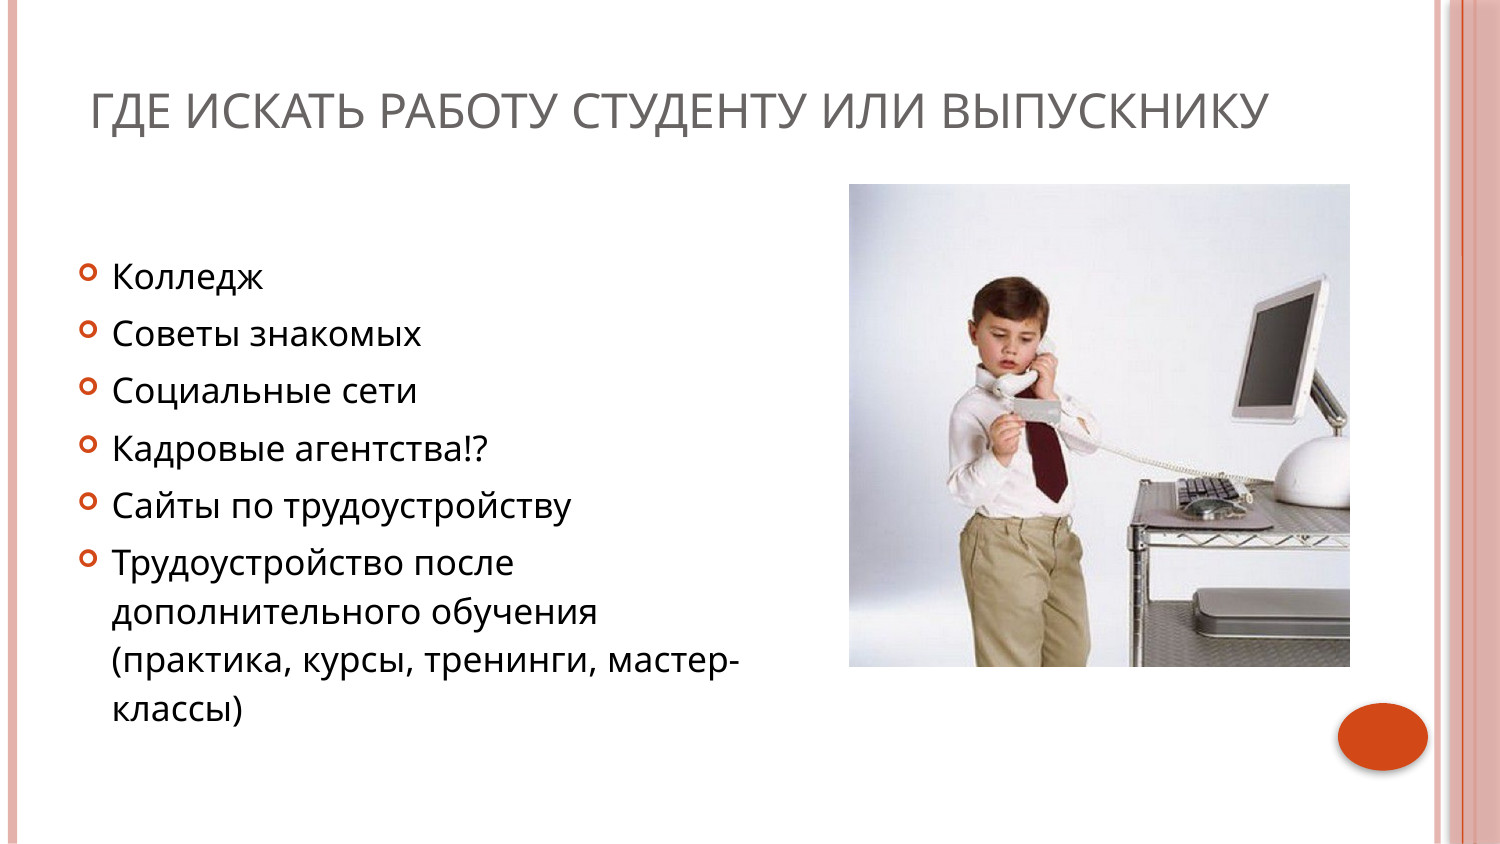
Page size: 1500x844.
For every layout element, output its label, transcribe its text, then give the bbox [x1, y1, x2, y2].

picture [849, 183, 1351, 668]
list Колледж Советы знакомых Социальные сети Кадровые агентства!? Сайты по трудоустройству Трудоустройство после дополнительного обучения (практика, курсы, тренинги, мастер-классы) [62, 243, 775, 741]
title Где искать работу студенту или выпускнику [75, 34, 1425, 150]
